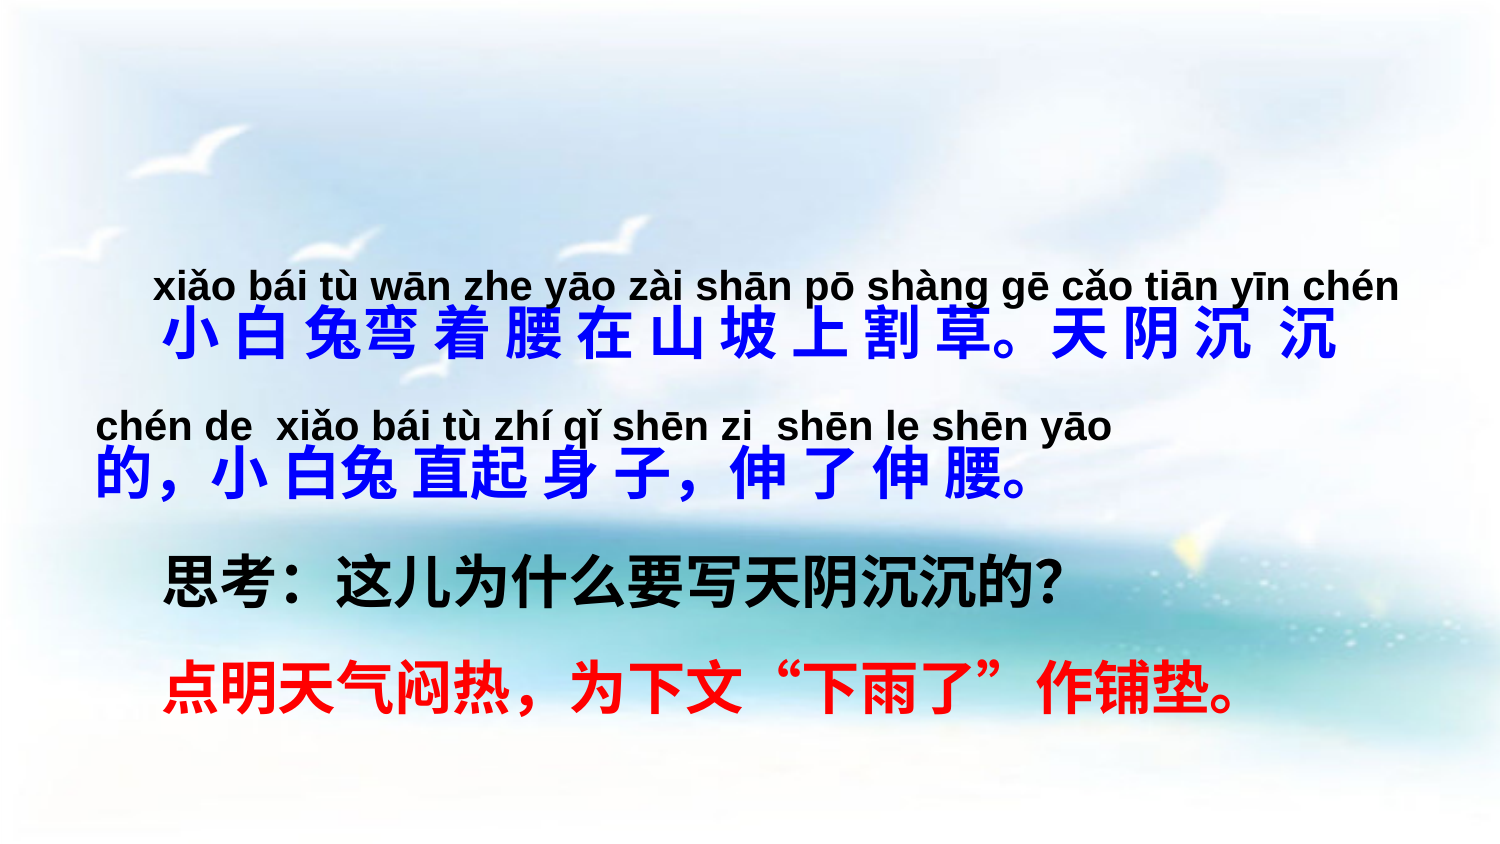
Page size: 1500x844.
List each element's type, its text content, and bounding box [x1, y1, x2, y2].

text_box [79, 161, 1436, 517]
text_box 思考：这儿为什么要写天阴沉沉的？ [79, 523, 1363, 622]
picture [0, 0, 1500, 844]
text_box 点明天气闷热，为下文“下雨了”作铺垫。 [79, 622, 1434, 729]
